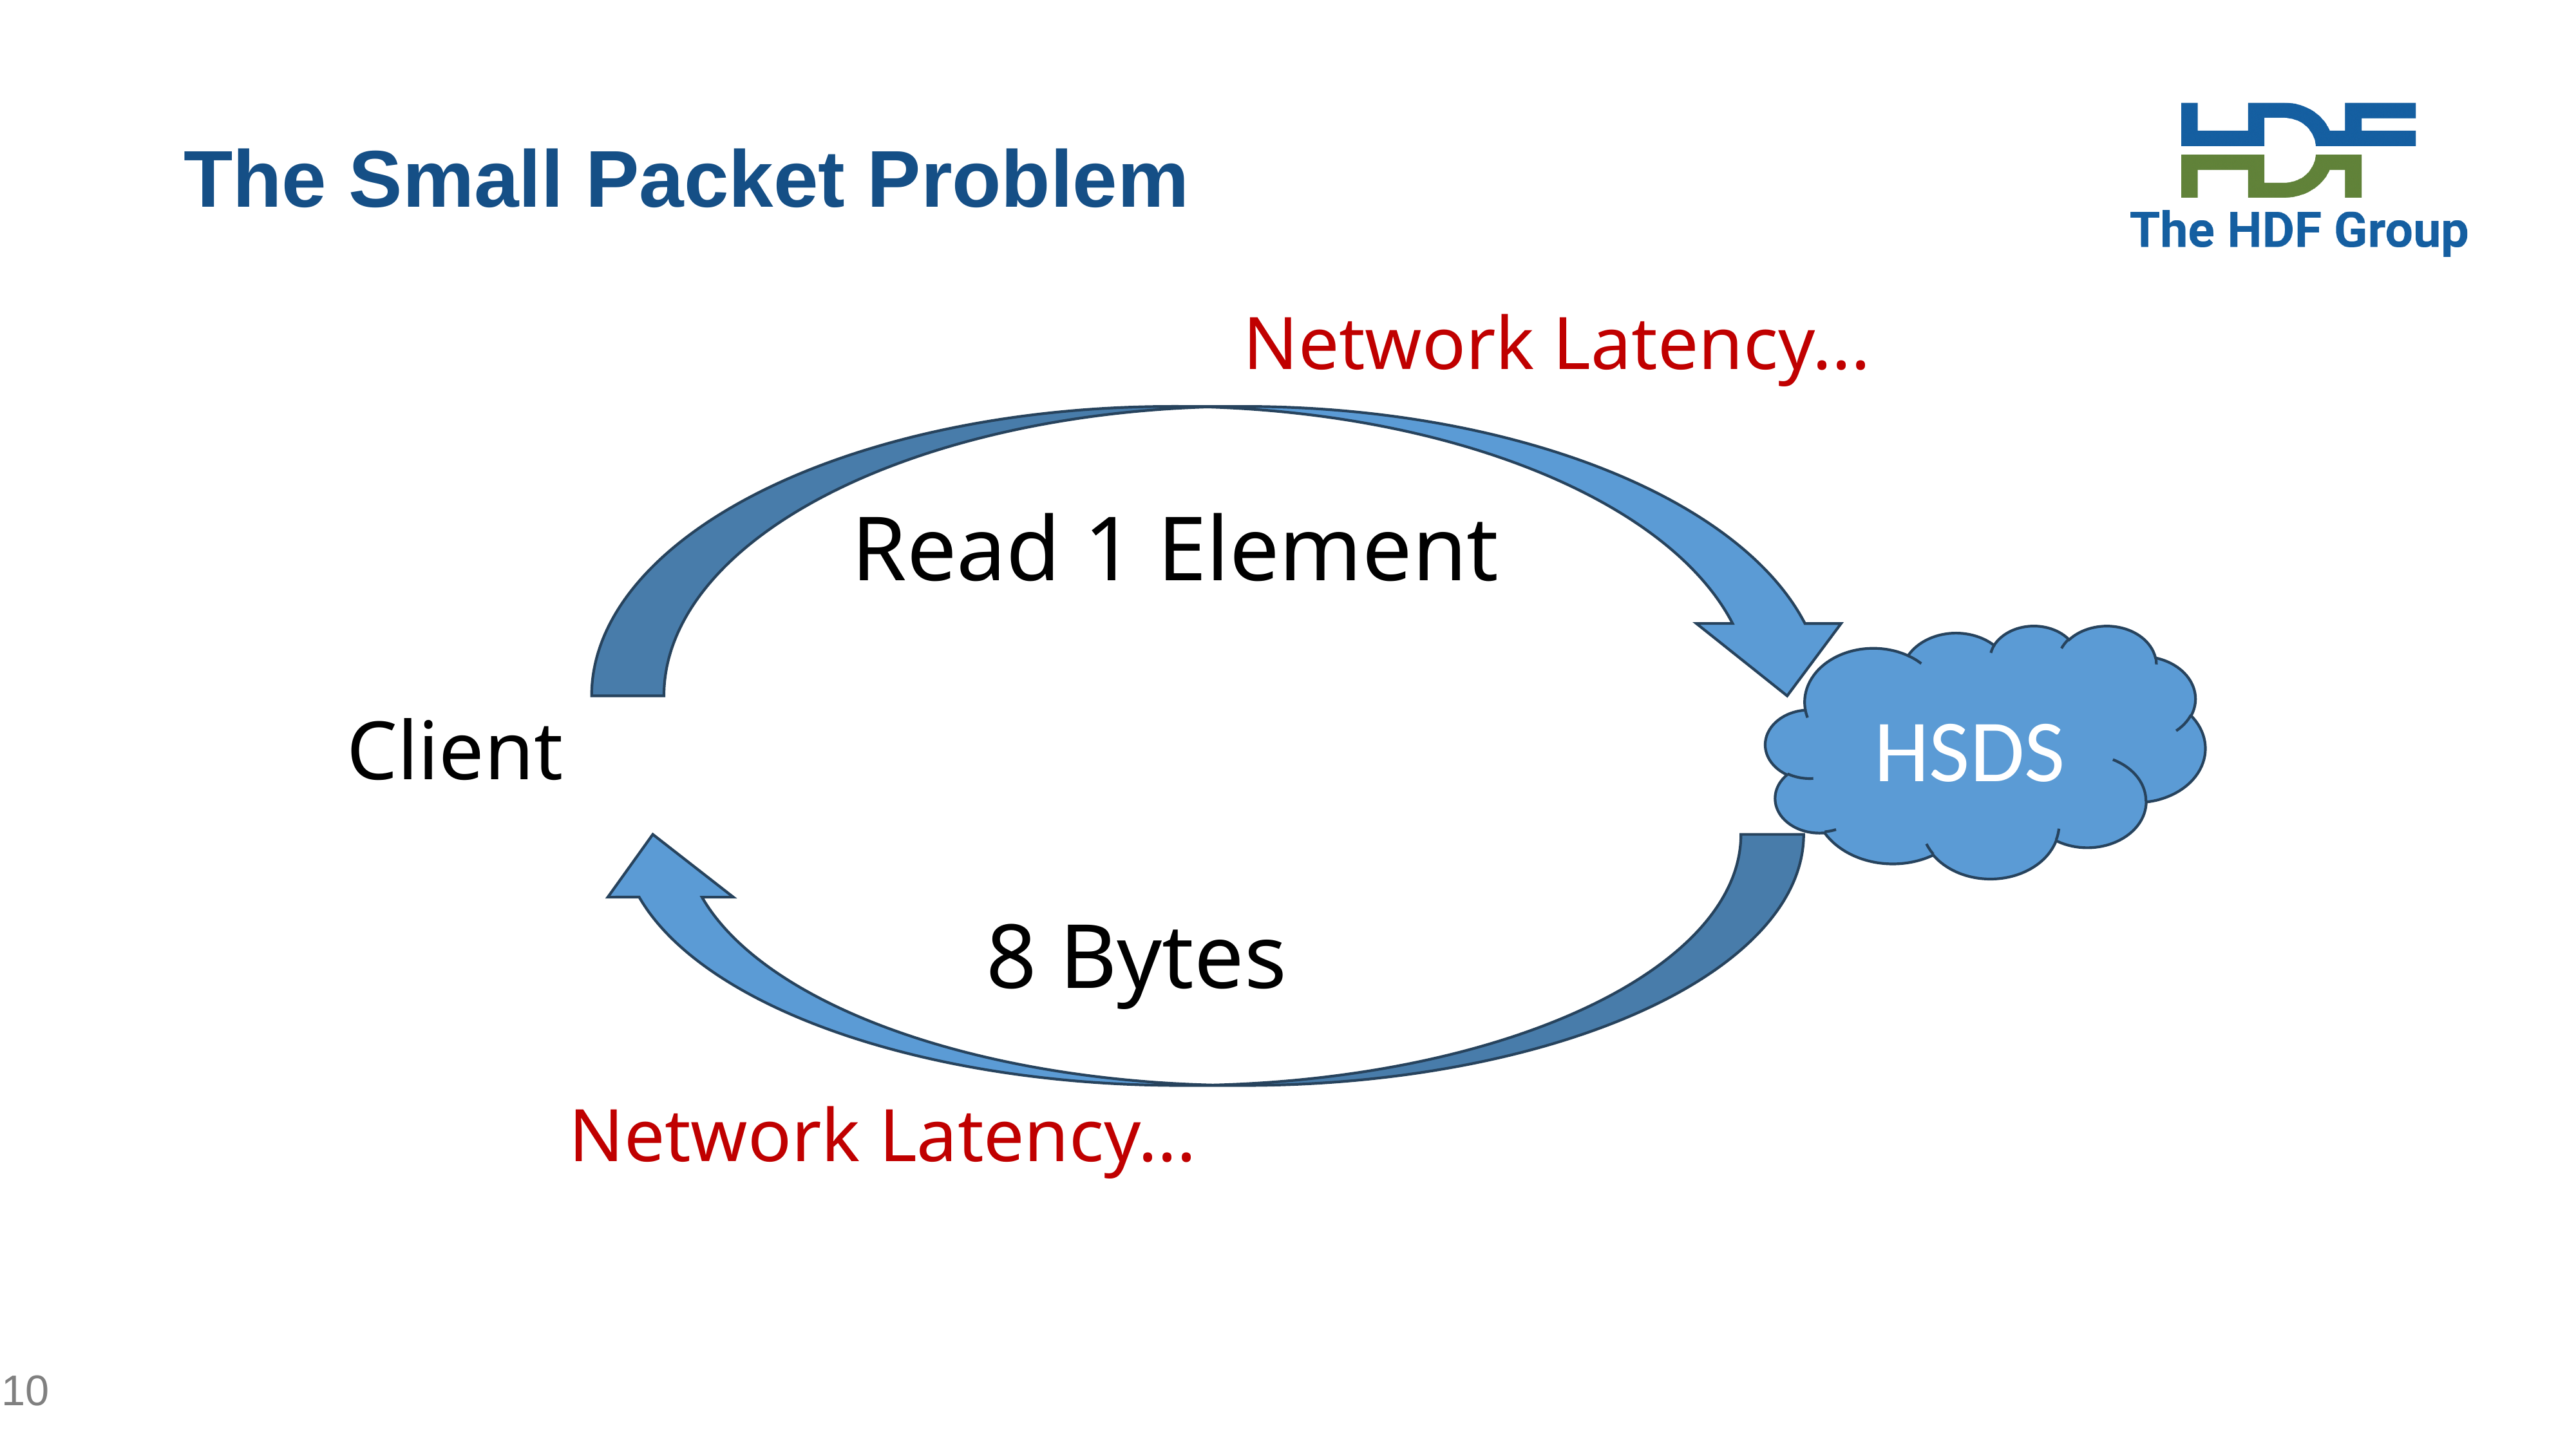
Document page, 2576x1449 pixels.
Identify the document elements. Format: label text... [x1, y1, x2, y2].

text_box [605, 832, 1645, 1084]
text_box [590, 404, 1648, 694]
picture [2112, 98, 2485, 263]
text_box [1723, 833, 1805, 895]
text_box 8 Bytes [976, 895, 1850, 1011]
text_box Network Latency... [1233, 292, 2213, 388]
text_box Read 1 Element [842, 487, 1929, 603]
text_box HSDS [1763, 625, 2207, 881]
text_box Network Latency... [559, 1084, 1539, 1181]
text_box [1692, 603, 1844, 698]
title The Small Packet Problem [178, 142, 1980, 220]
text_box Client [337, 694, 849, 800]
